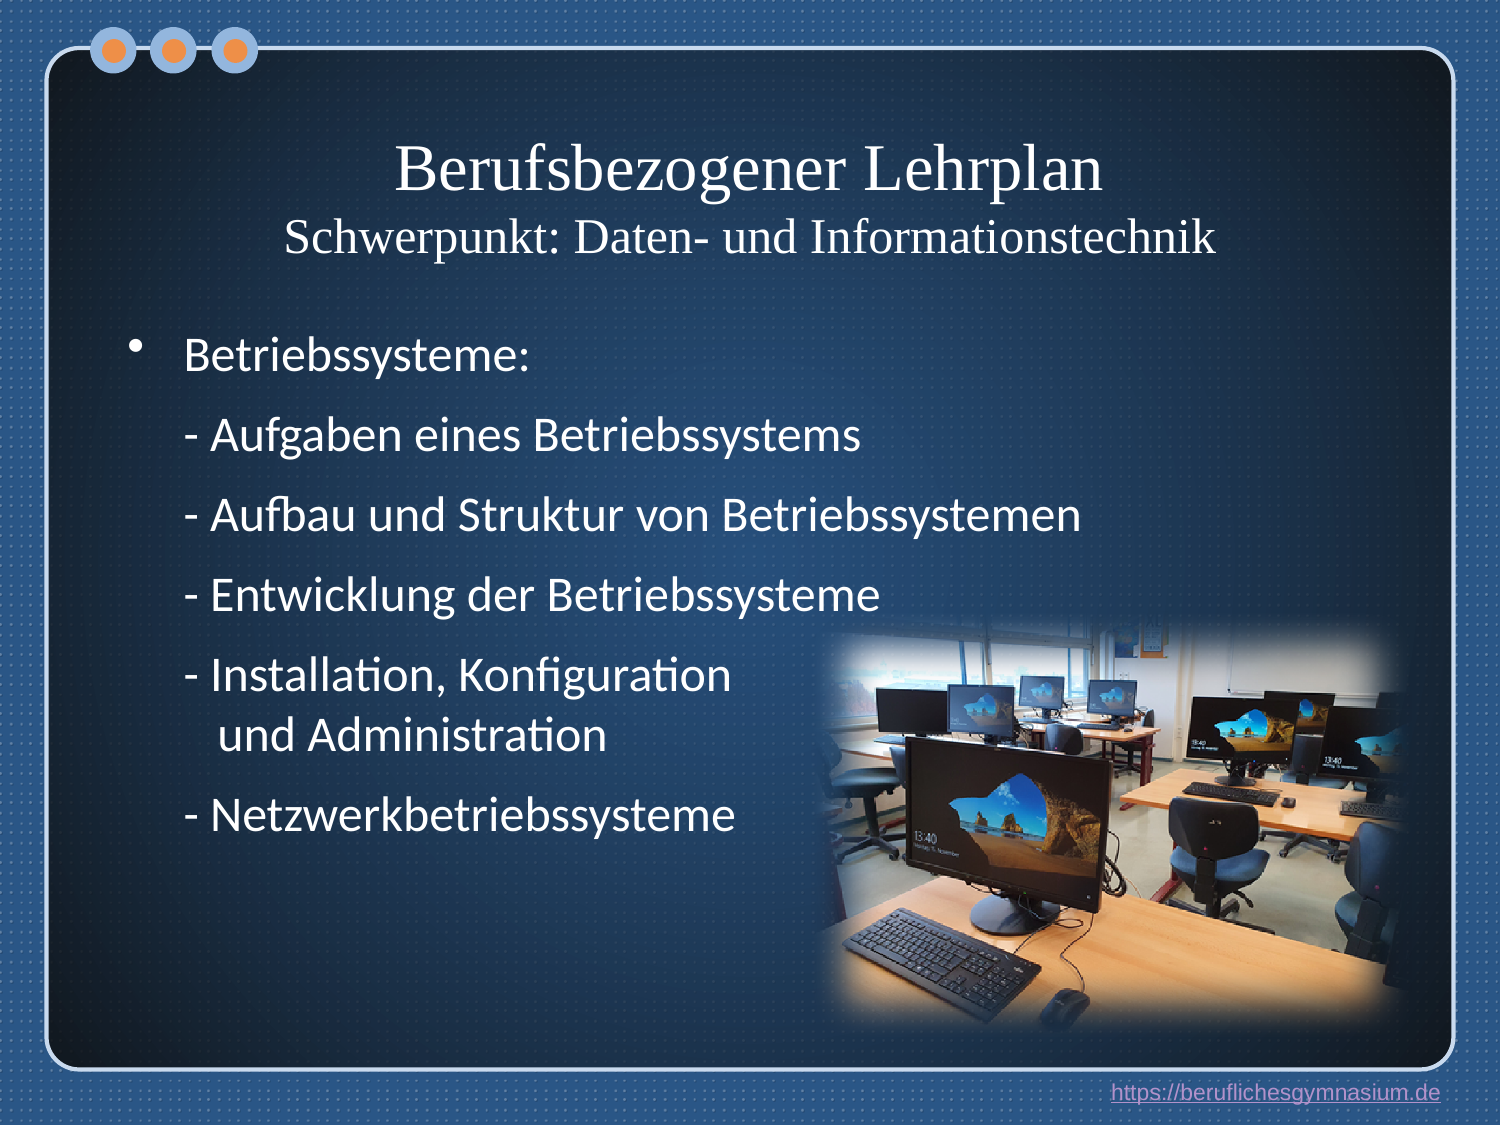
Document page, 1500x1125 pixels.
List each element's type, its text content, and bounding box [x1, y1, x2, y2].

text_box Berufsbezogener Lehrplan Schwerpunkt: Daten- und Informationstechnik [112, 99, 1388, 288]
text_box Betriebssysteme: - Aufgaben eines Betriebssystems - Aufbau und Struktur von Betriebssystemen - Entwicklung der Betriebssysteme - Installation, Konfiguration und Administration - Netzwerkbetriebssysteme [112, 314, 1463, 918]
picture [808, 609, 1415, 1040]
